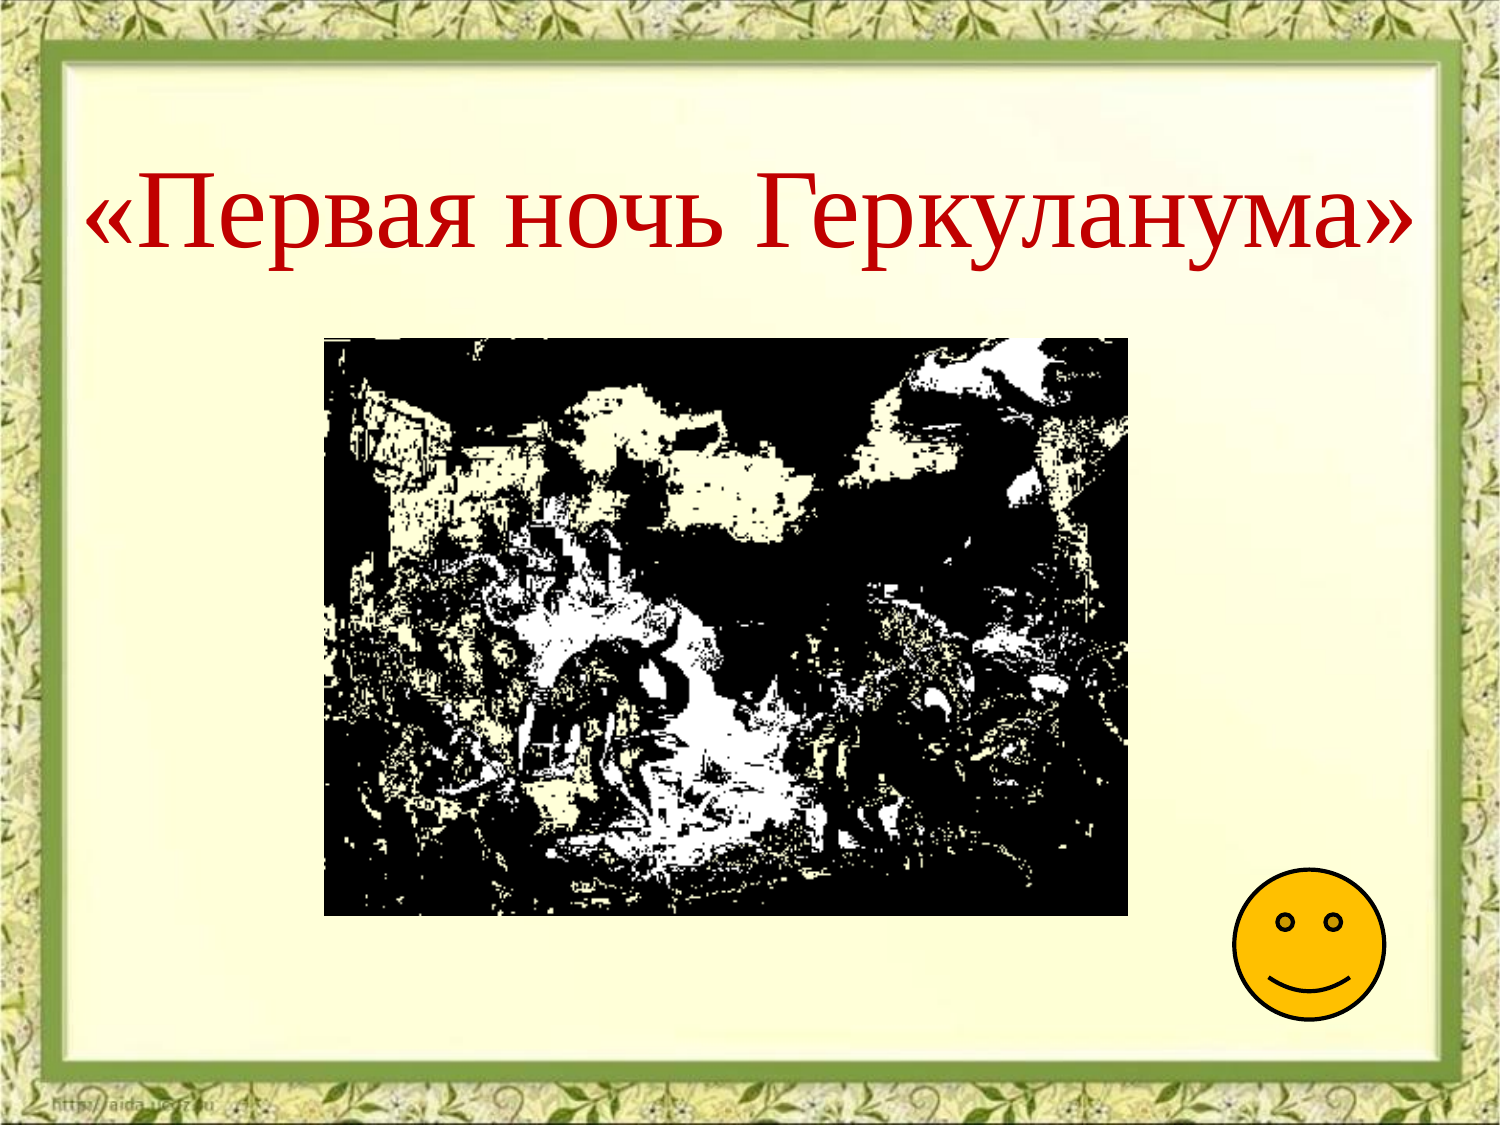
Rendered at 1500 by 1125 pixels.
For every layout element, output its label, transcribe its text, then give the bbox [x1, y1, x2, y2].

picture [0, 0, 1500, 137]
text_box «Первая ночь Геркуланума» [0, 137, 1500, 268]
text_box [1232, 867, 1387, 1022]
picture [0, 268, 1500, 1125]
